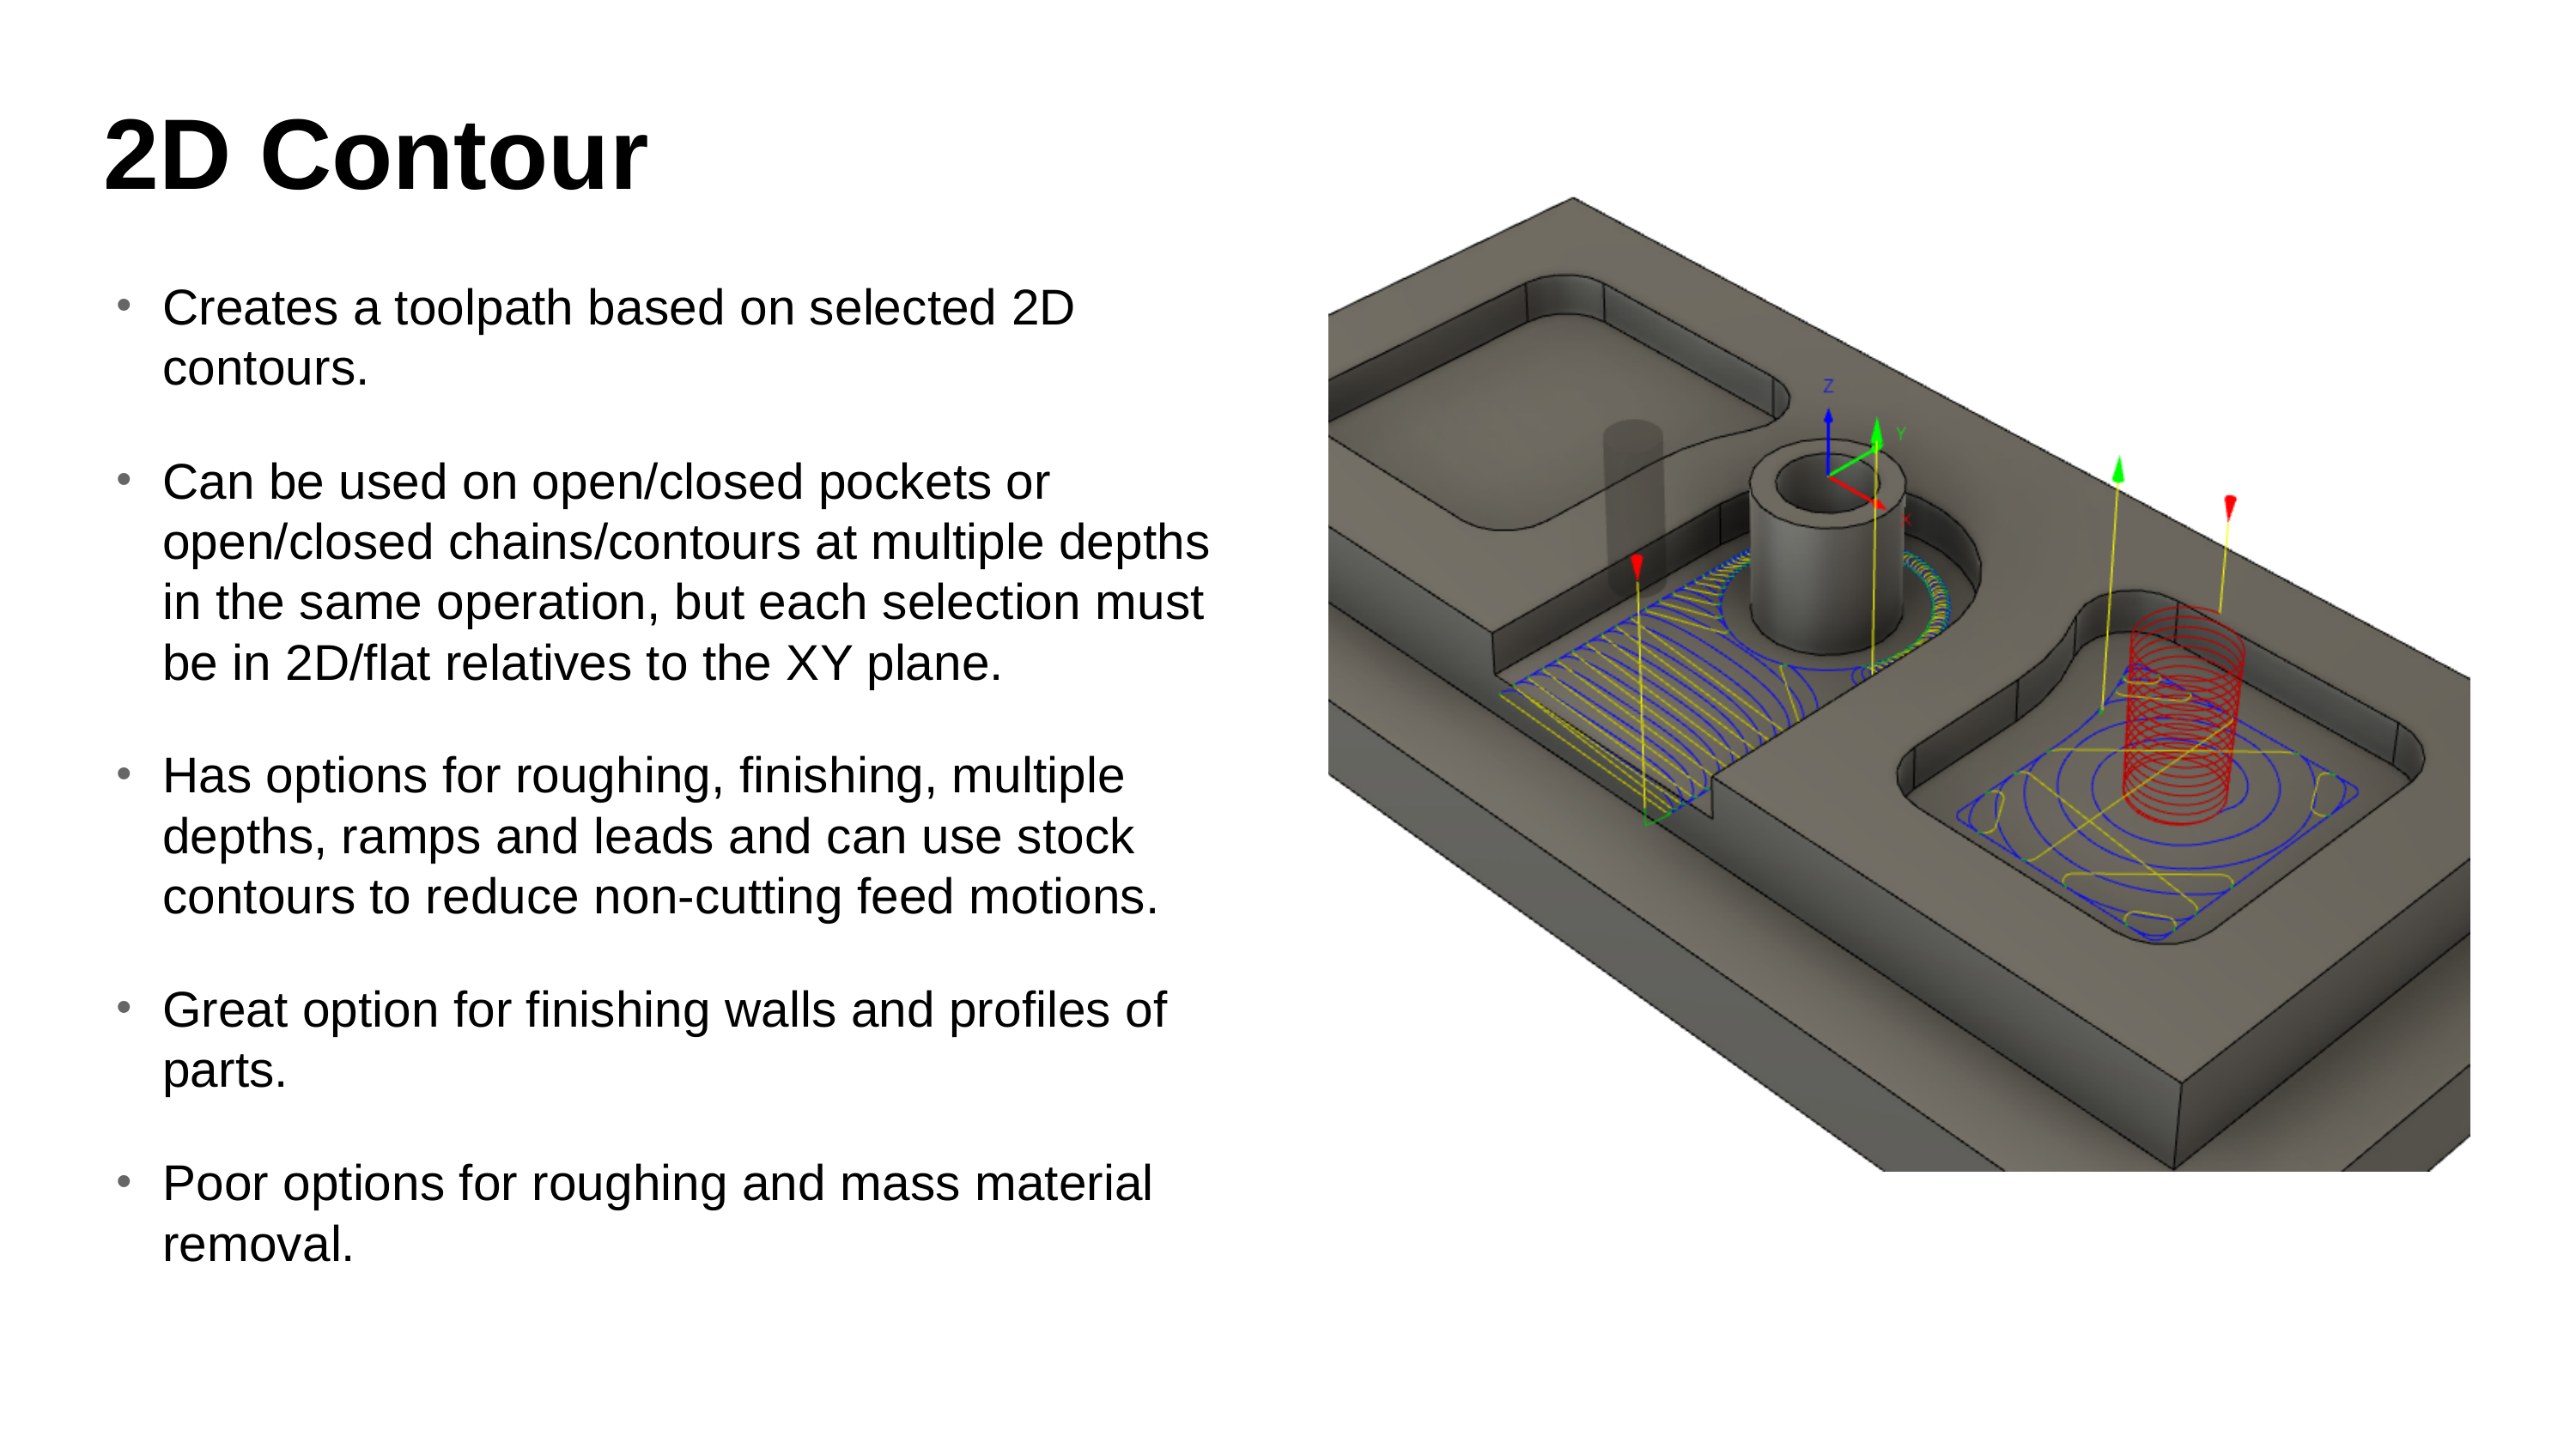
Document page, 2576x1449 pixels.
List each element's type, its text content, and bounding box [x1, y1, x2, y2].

title 2D Contour [103, 103, 2473, 345]
picture [1327, 177, 2470, 1172]
list Creates a toolpath based on selected 2D contours. Can be used on open/closed pockets or open/closed chains/contours at multiple depths in the same operation, but each selection must be in 2D/flat relatives to the XY plane. Has options for roughing, finishing, multiple depths, ramps and leads and can use stock contours to reduce non-cutting feed motions. Great option for finishing walls and profiles of parts. Poor options for roughing and mass material removal. [100, 275, 1248, 1286]
